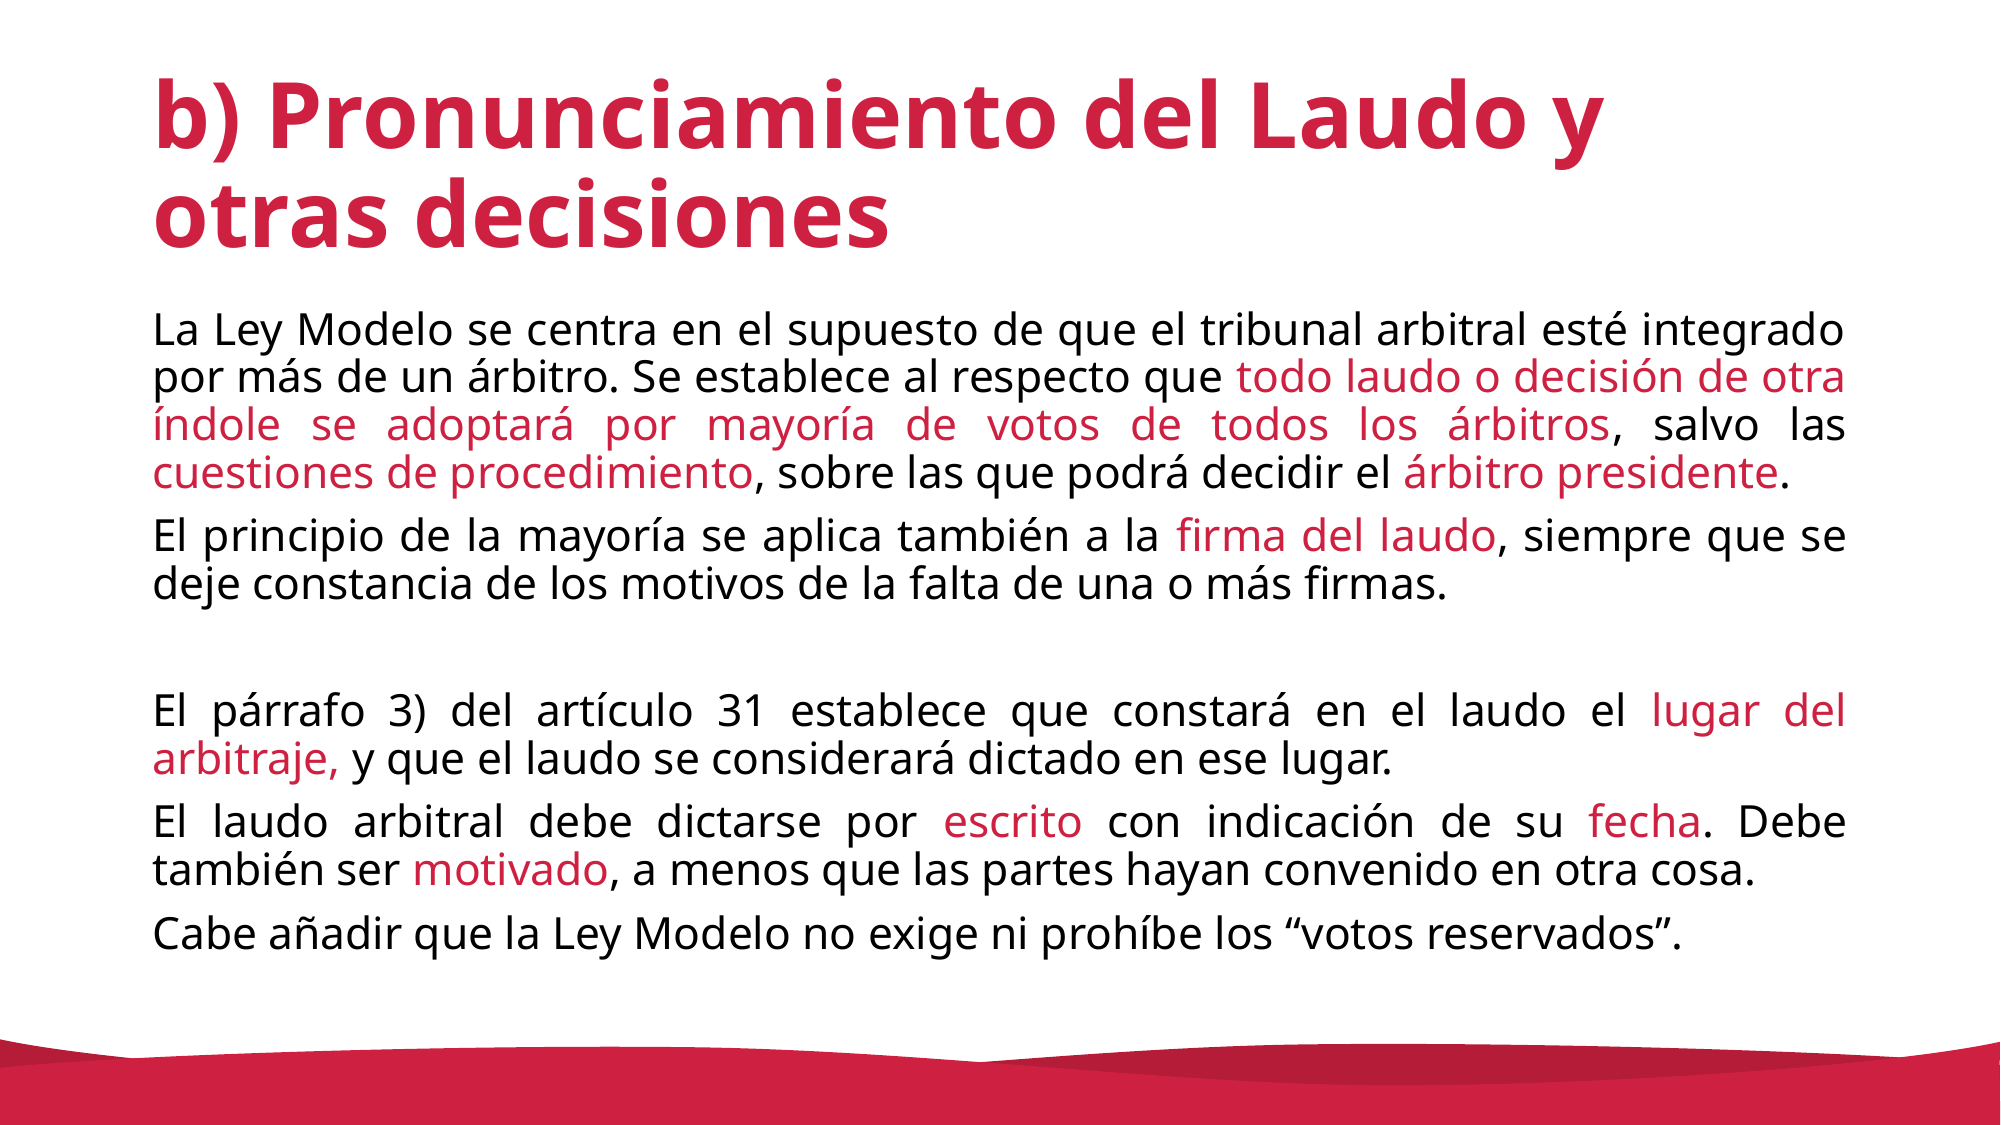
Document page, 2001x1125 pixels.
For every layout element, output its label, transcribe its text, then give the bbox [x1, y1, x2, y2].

list La Ley Modelo se centra en el supuesto de que el tribunal arbitral esté integrado por más de un árbitro. Se establece al respecto que todo laudo o decisión de otra índole se adoptará por mayoría de votos de todos los árbitros, salvo las cuestiones de procedimiento, sobre las que podrá decidir el árbitro presidente. El principio de la mayoría se aplica también a la firma del laudo, siempre que se deje constancia de los motivos de la falta de una o más firmas. El párrafo 3) del artículo 31 establece que constará en el laudo el lugar del arbitraje, y que el laudo se considerará dictado en ese lugar. El laudo arbitral debe dictarse por escrito con indicación de su fecha. Debe también ser motivado, a menos que las partes hayan convenido en otra cosa. Cabe añadir que la Ley Modelo no exige ni prohíbe los “votos reservados”. [137, 299, 1863, 1014]
title b) Pronunciamiento del Laudo y otras decisiones [137, 59, 1863, 278]
